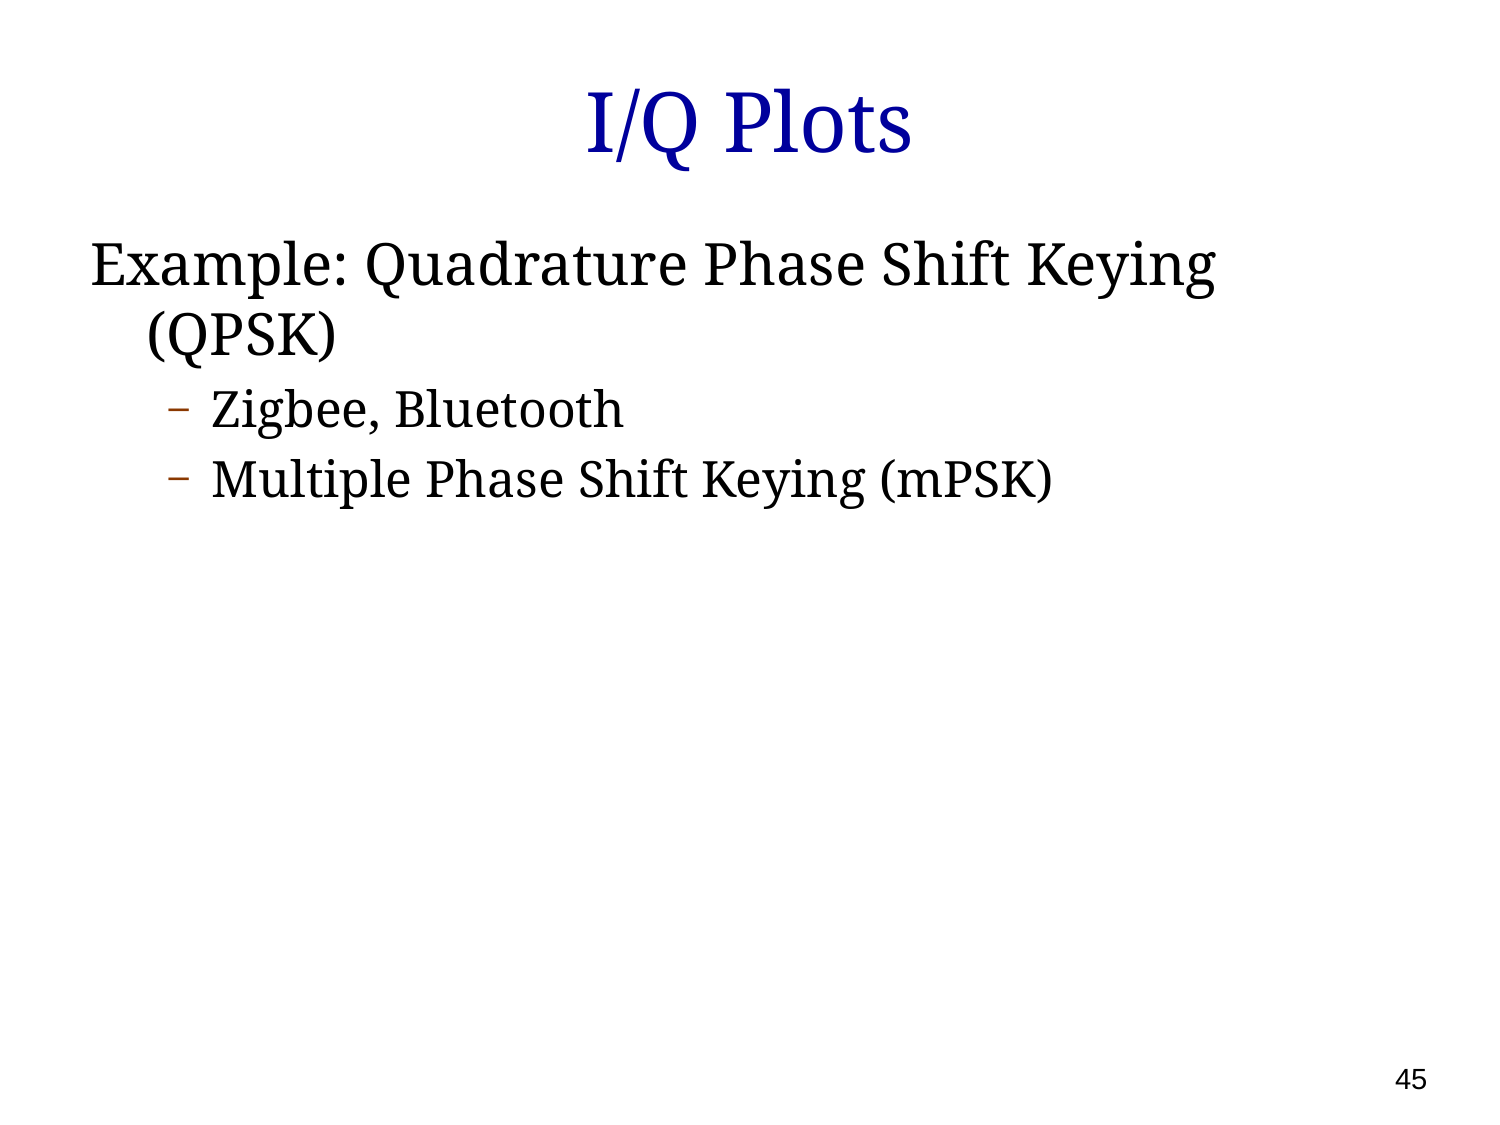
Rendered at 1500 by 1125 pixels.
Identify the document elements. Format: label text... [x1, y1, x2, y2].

slide_number 45 [1092, 1024, 1443, 1103]
title I/Q Plots [74, 47, 1426, 191]
list Example: Quadrature Phase Shift Keying (QPSK) Zigbee, Bluetooth Multiple Phase Shift Keying (mPSK) [74, 219, 1426, 963]
